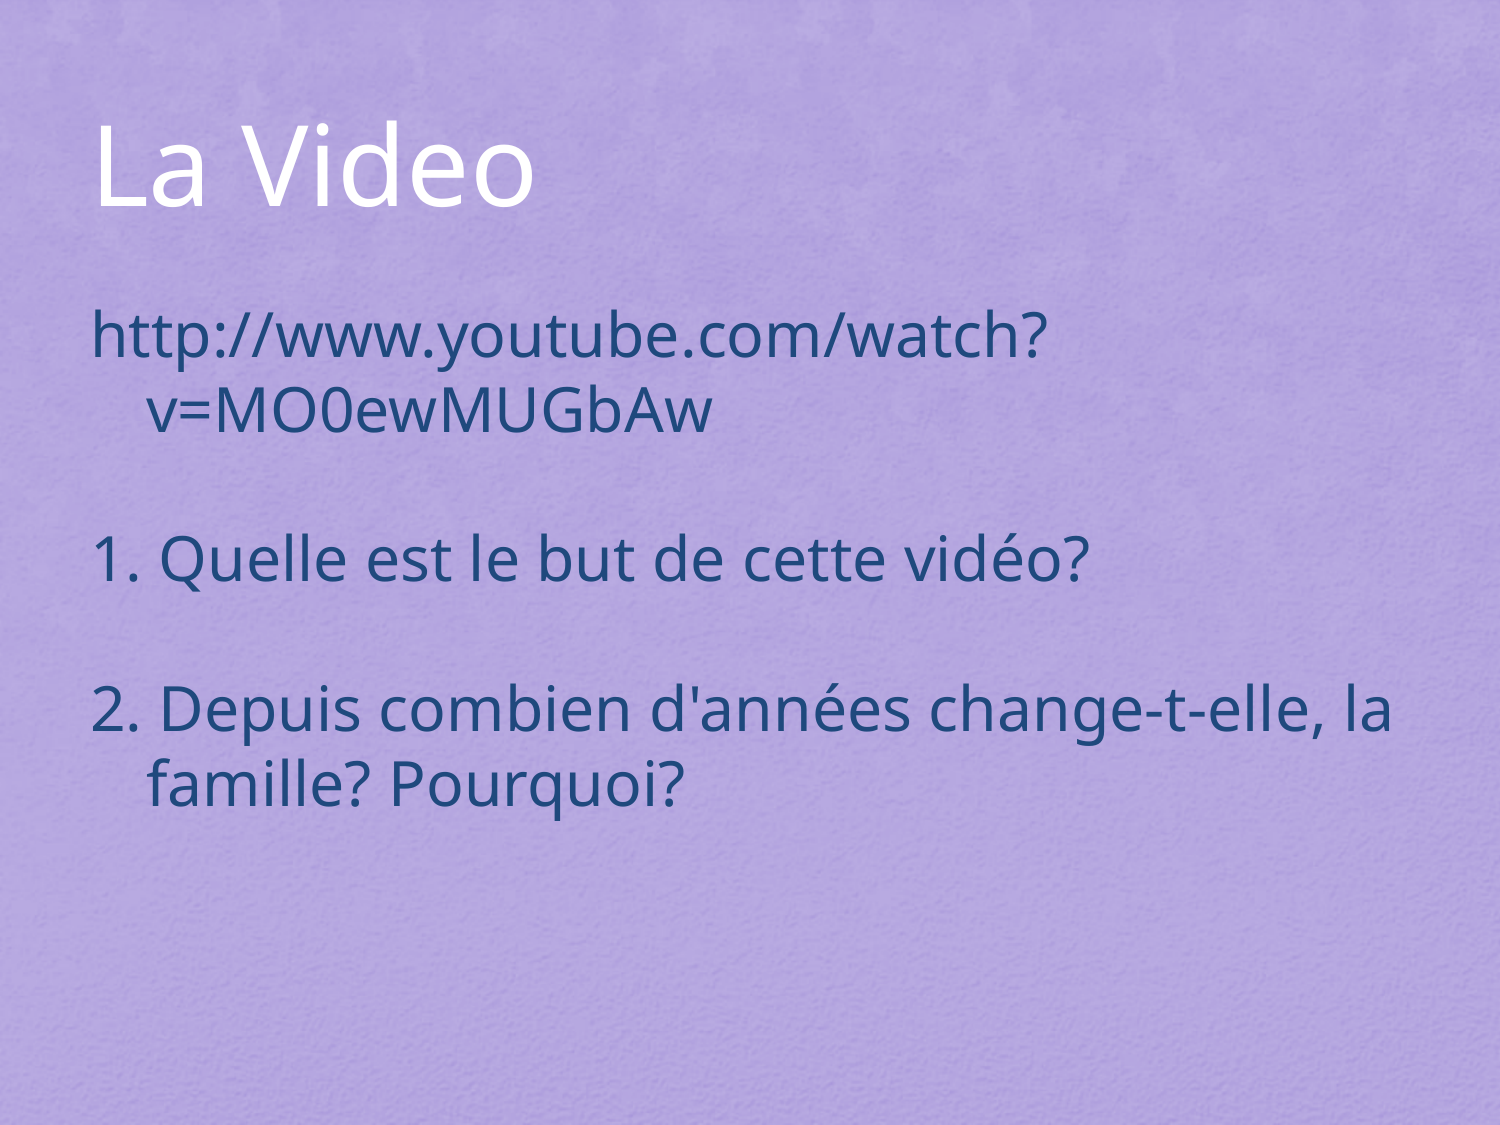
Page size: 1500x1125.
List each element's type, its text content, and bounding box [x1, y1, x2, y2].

title La Video [75, 22, 1276, 244]
list http://www.youtube.com/watch?v=MO0ewMUGbAw 1. Quelle est le but de cette vidéo? 2. Depuis combien d'années change-t-elle, la famille? Pourquoi? [75, 279, 1425, 1074]
